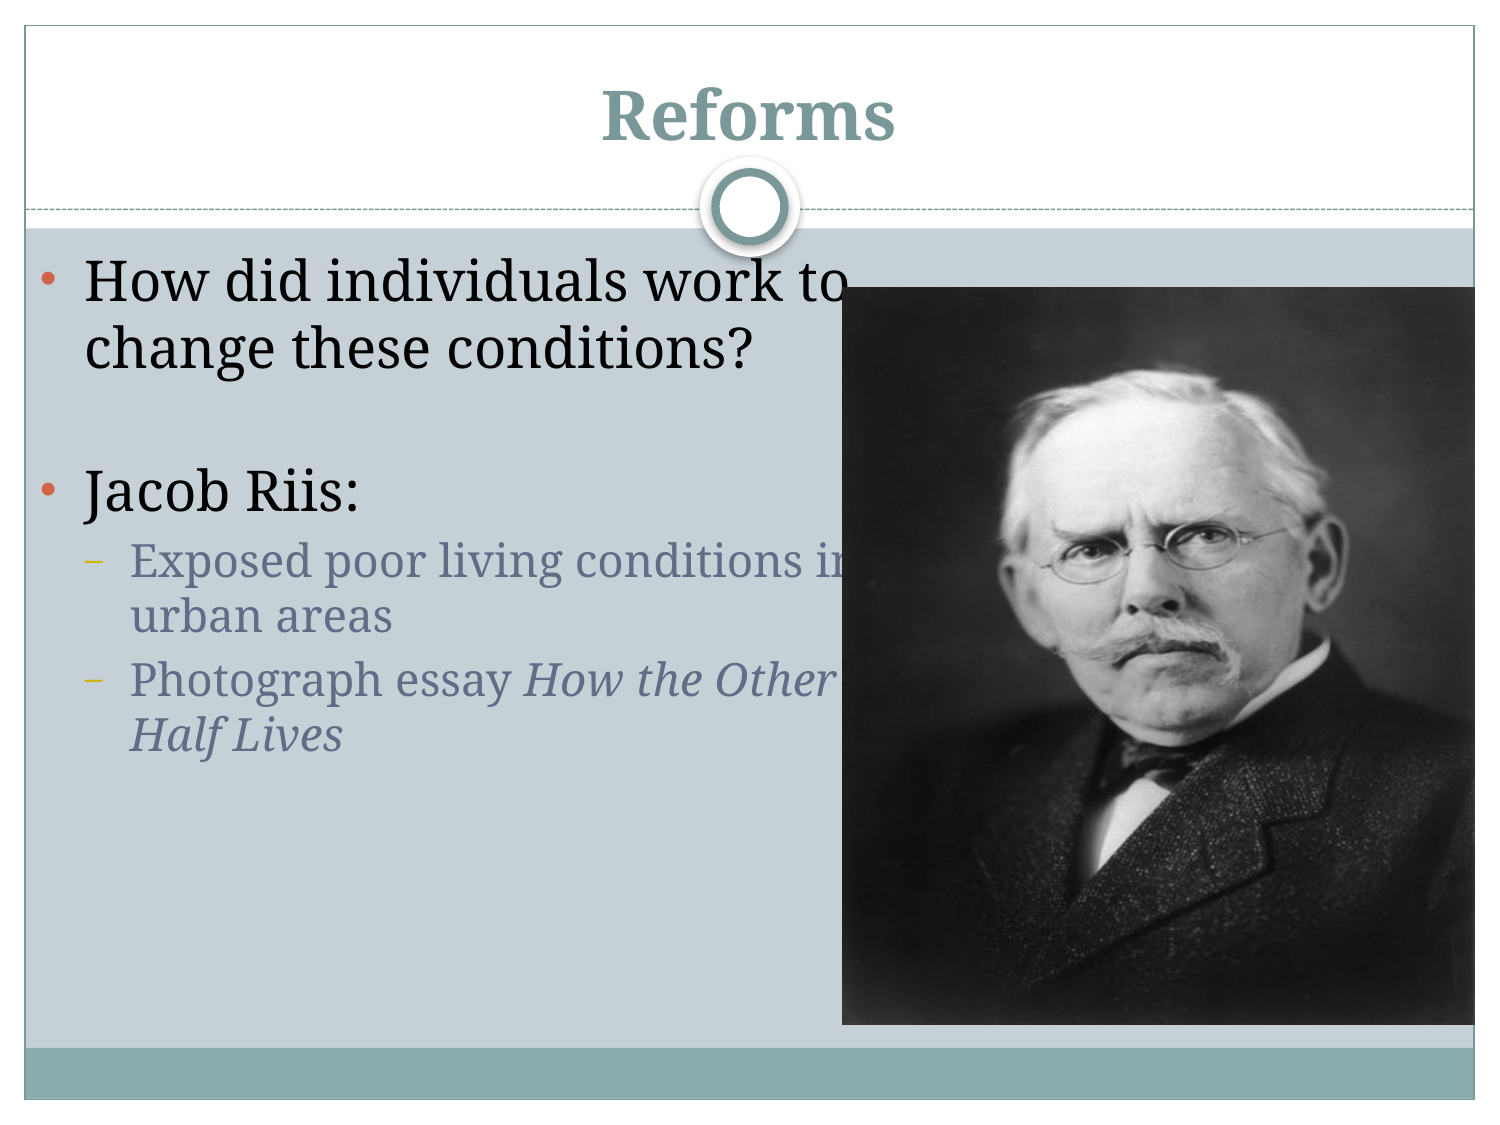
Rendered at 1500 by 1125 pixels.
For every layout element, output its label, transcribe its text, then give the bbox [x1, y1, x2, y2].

title Reforms [49, 37, 1450, 162]
list How did individuals work to change these conditions? Jacob Riis: Exposed poor living conditions in urban areas Photograph essay How the Other Half Lives [24, 237, 913, 1050]
picture [842, 287, 1476, 1026]
